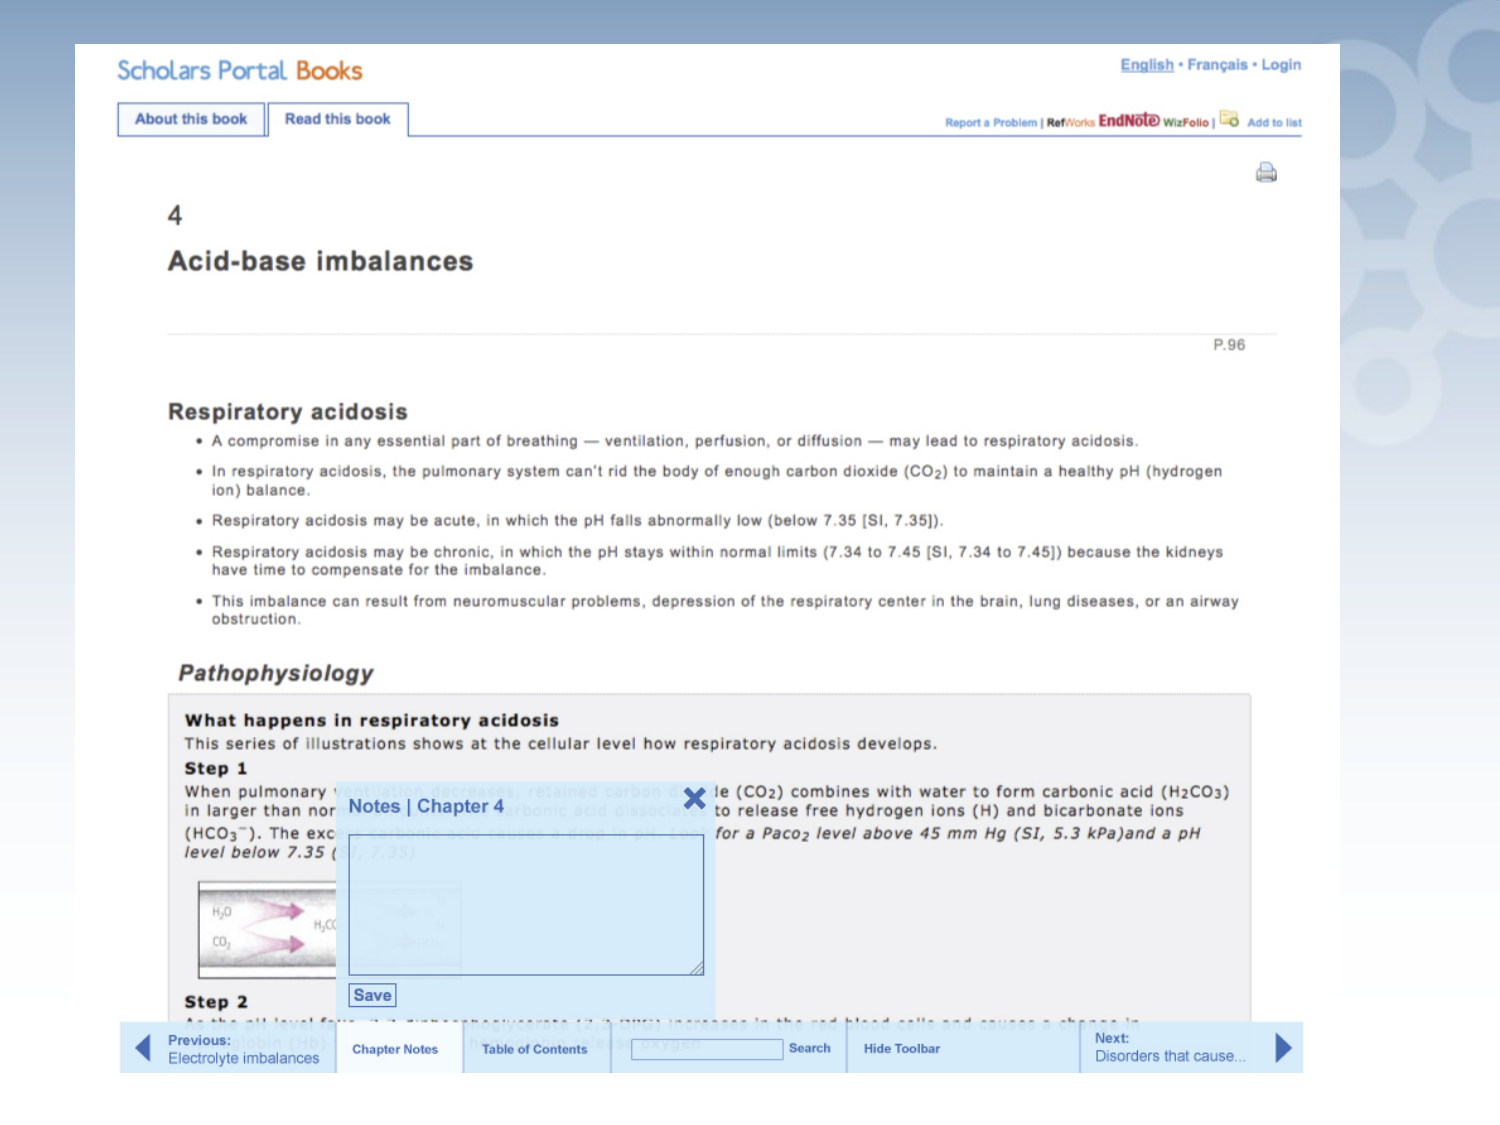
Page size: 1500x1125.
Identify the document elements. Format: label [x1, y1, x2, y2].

picture [0, 0, 1500, 1125]
list [74, 44, 1341, 1074]
